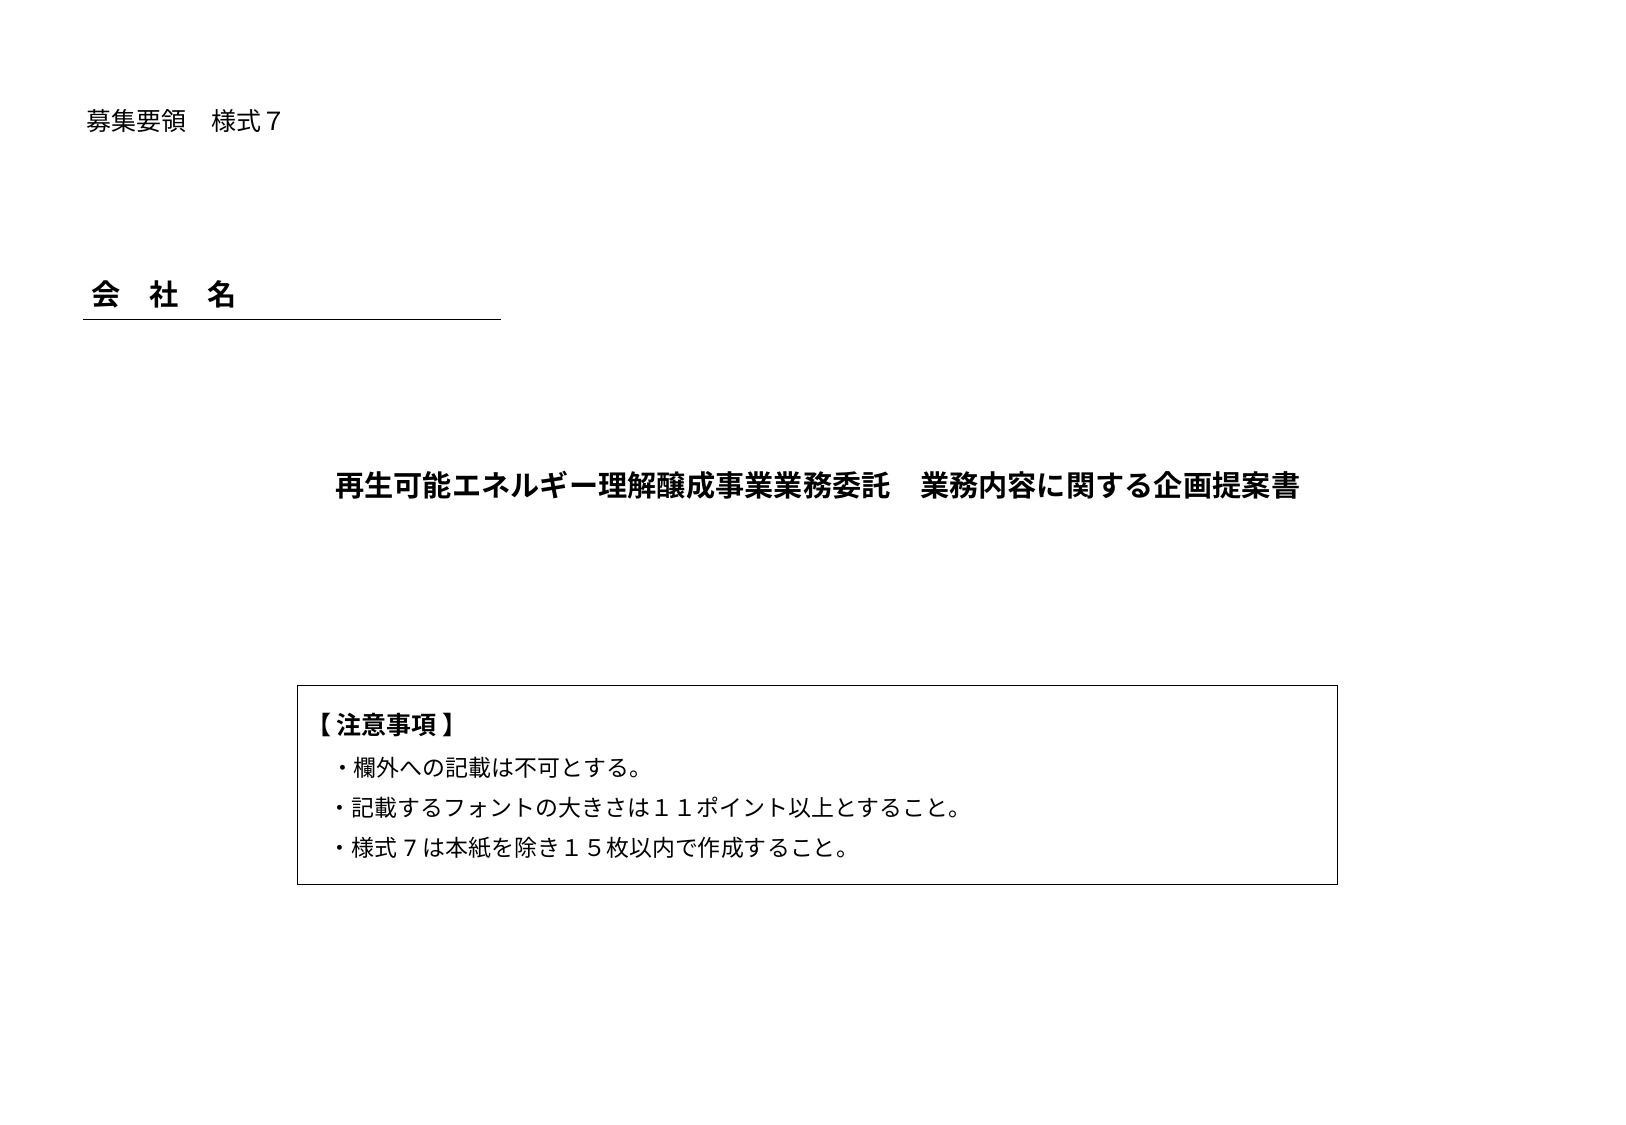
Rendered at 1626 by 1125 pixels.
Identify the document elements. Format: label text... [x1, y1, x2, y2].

text_box 【 注意事項 】 ・欄外への記載は不可とする。 ・記載するフォントの大きさは１１ポイント以上とすること。 ・様式7は本紙を除き１５枚以内で作成すること。 [297, 685, 1338, 885]
text_box 会 社 名 [82, 271, 513, 320]
text_box 募集要領 様式７ [77, 93, 298, 151]
subtitle 再生可能エネルギー理解醸成事業業務委託 業務内容に関する企画提案書 [258, 440, 1377, 534]
